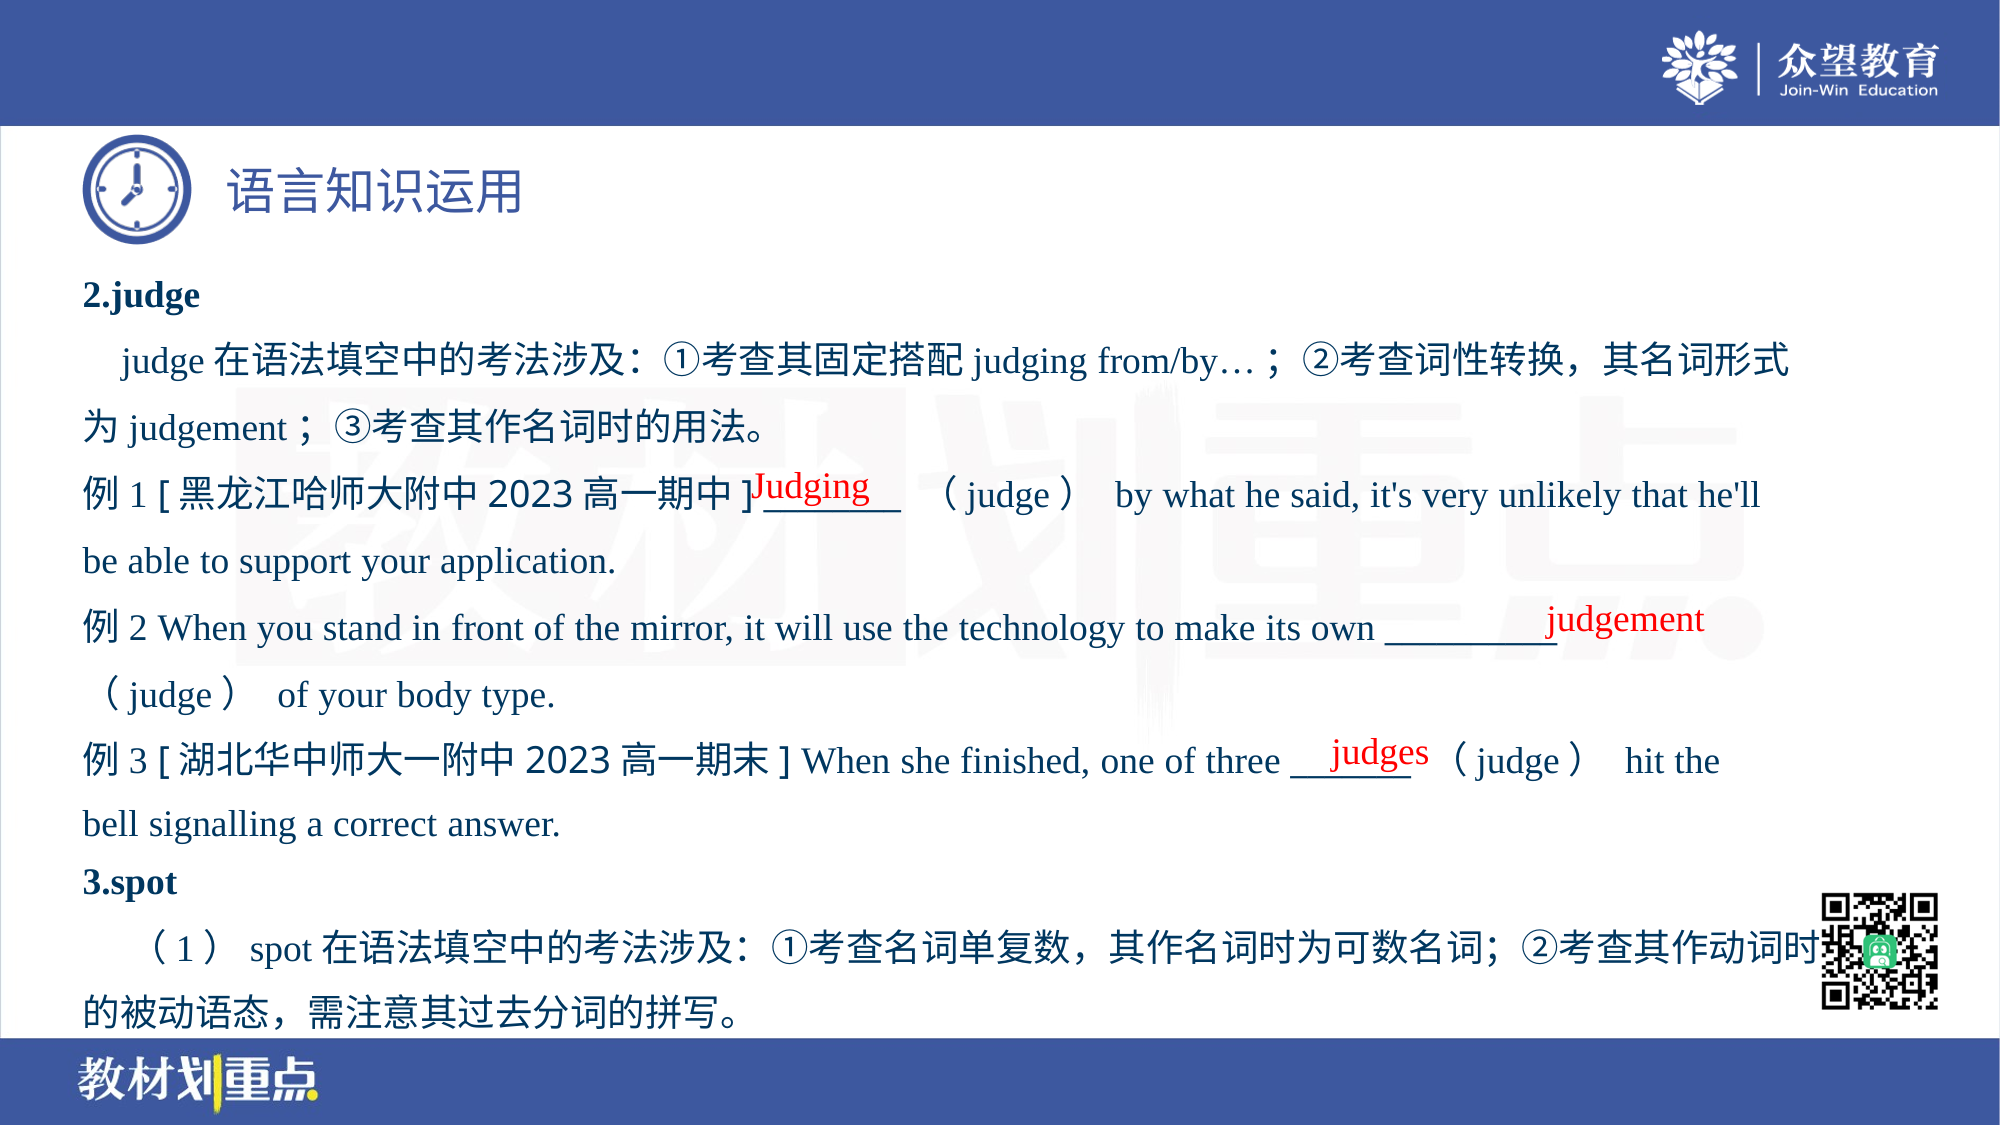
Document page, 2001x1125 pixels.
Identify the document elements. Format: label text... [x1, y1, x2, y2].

text_box Judging [737, 441, 884, 500]
text_box 3.spot （1）spot在语法填空中的考法涉及：①考查名词单复数，其作名词时为可数名词；②考查其作动词时 的被动语态，需注意其过去分词的拼写。 [82, 835, 1817, 1028]
picture [0, 0, 2000, 1125]
text_box judgement [1532, 574, 1719, 633]
text_box judges [1317, 707, 1444, 766]
text_box 2.judge judge在语法填空中的考法涉及：①考查其固定搭配judging from/by…；②考查词性转换，其名词形式 为judgement；③考查其作名词时的用法。 例1 [黑龙江哈师大附中2023高一期中] ________ （judge） by what he said, it's very unlikely that he'll be able to support your application. 例2 When you stand in front of the mirror, it will use the technology to make its own __________ （judge） of your body type. 例3 [湖北华中师大一附中2023高一期末] When she finished, one of three _______ （judge） hit the bell signalling a correct answer. [82, 247, 1817, 835]
